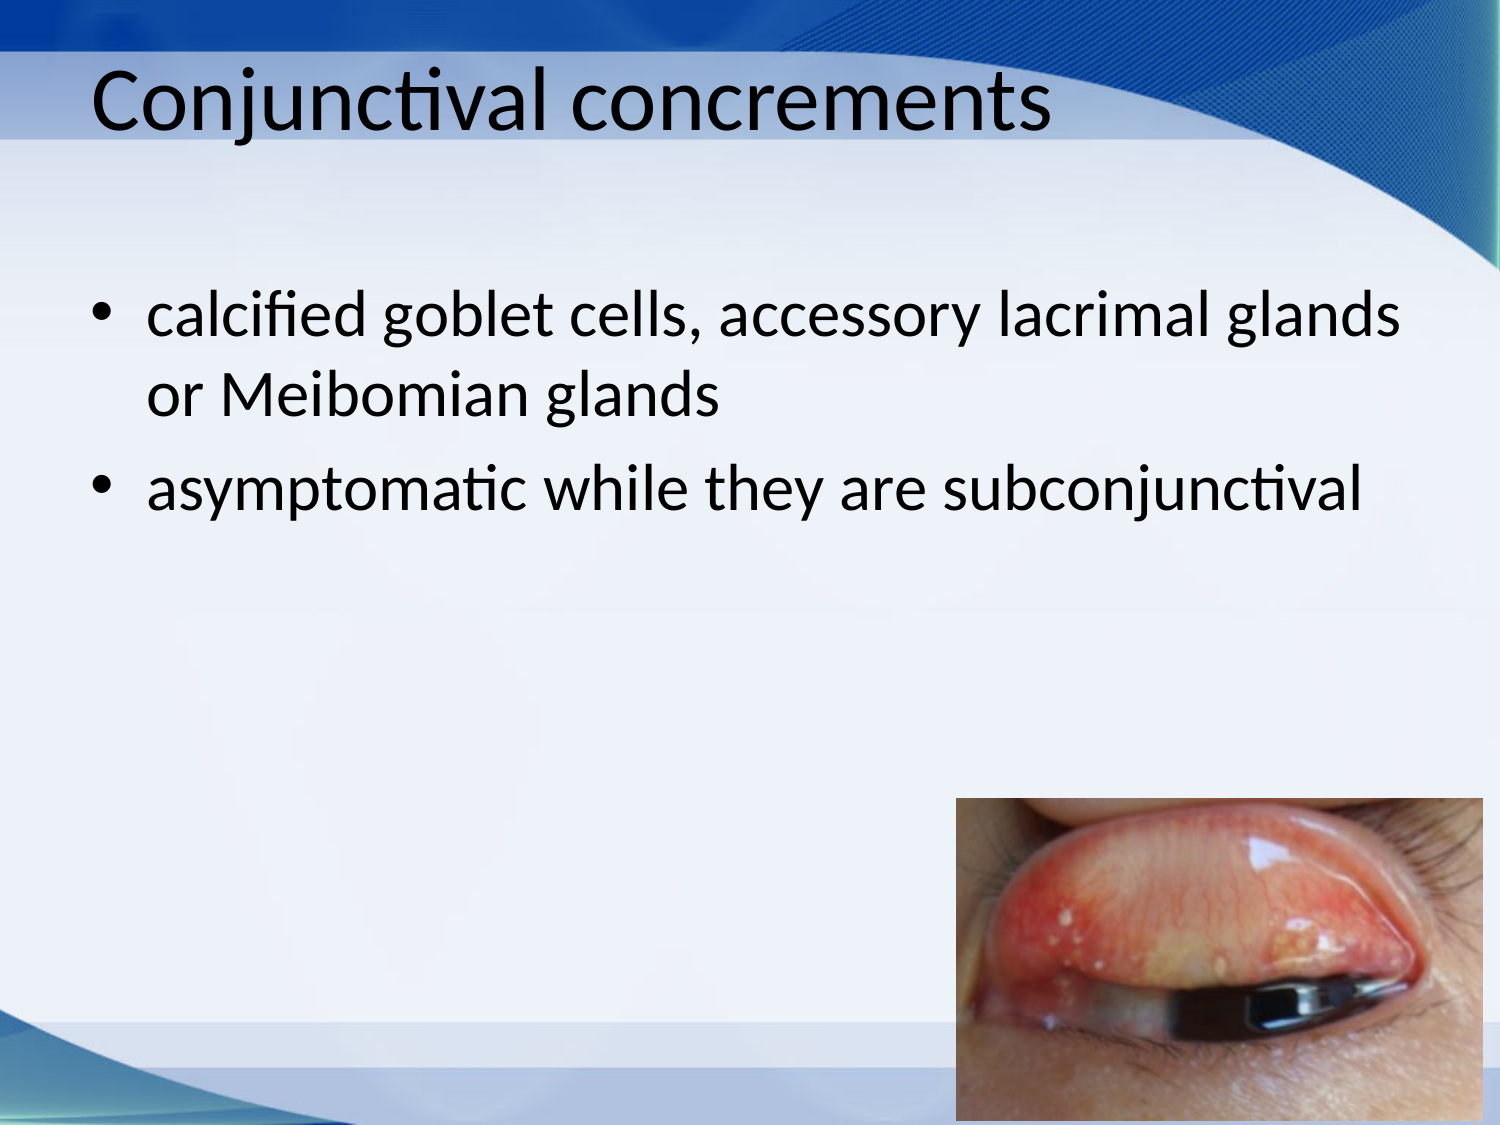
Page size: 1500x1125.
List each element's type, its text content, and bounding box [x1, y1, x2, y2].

list calcified goblet cells, accessory lacrimal glands or Meibomian glands asymptomatic while they are subconjunctival [75, 262, 1425, 1005]
picture [0, 0, 1500, 1125]
title Conjunctival concrements [76, 0, 1427, 188]
